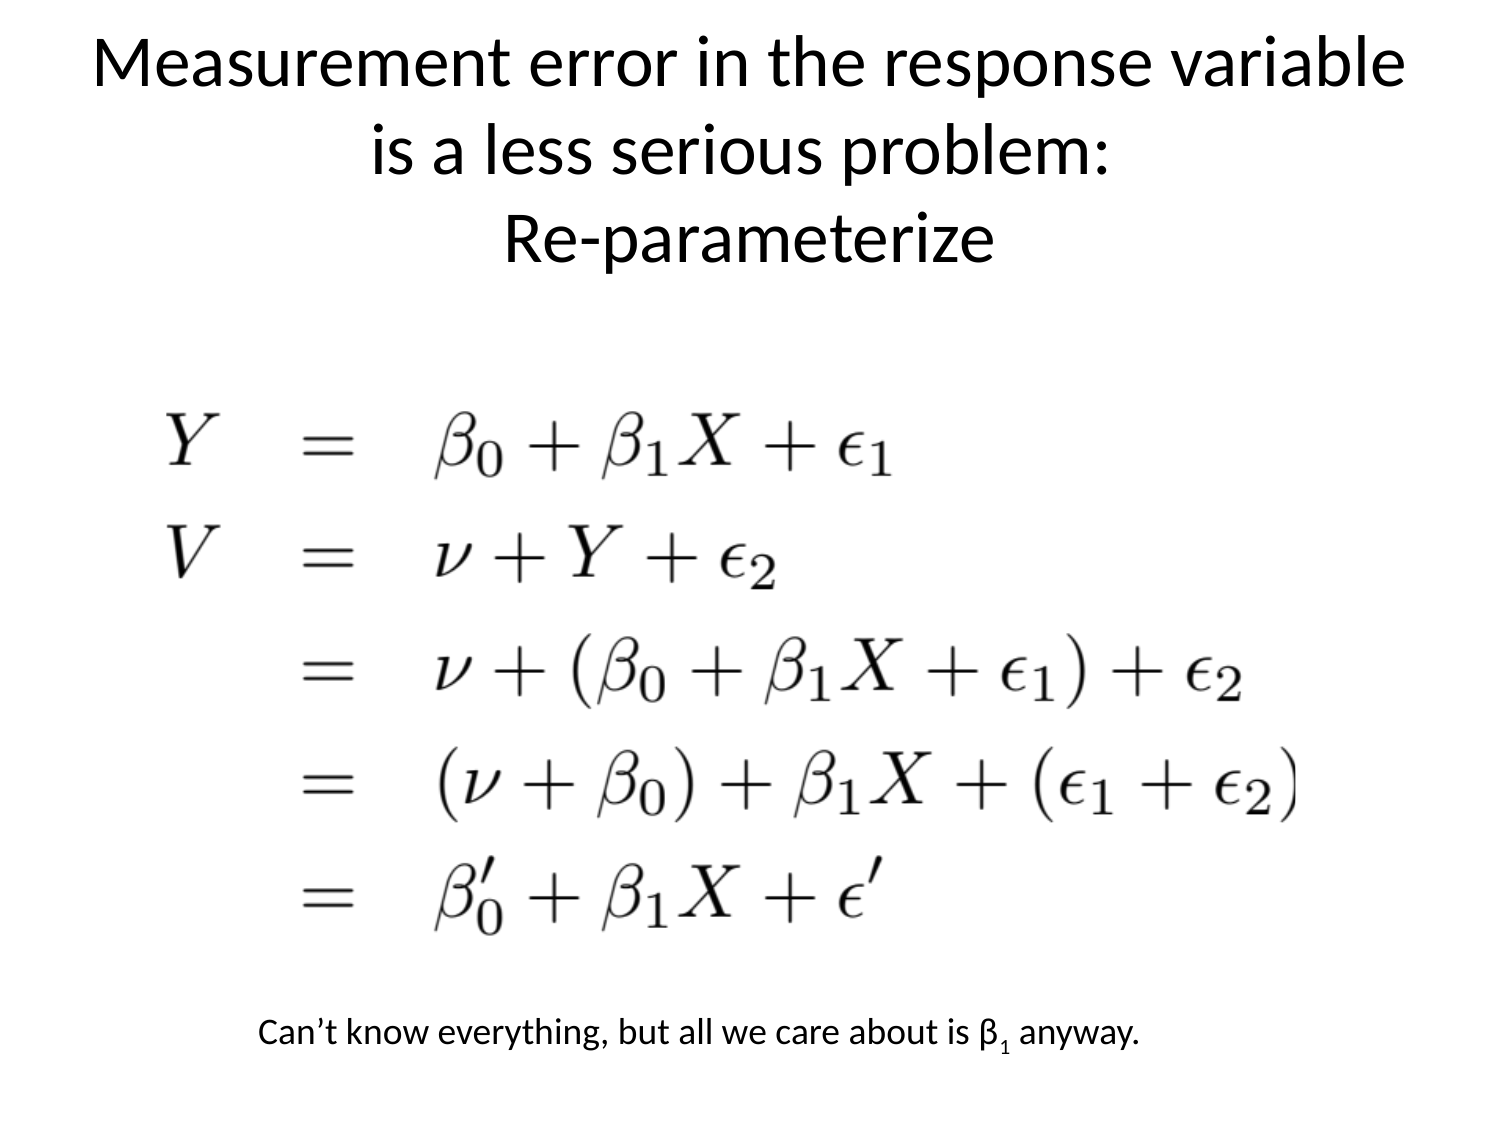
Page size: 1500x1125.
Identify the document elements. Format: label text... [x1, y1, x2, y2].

title Measurement error in the response variable is a less serious problem: Re-parameterize [75, 3, 1425, 287]
picture [166, 410, 1296, 936]
text_box Can’t know everything, but all we care about is β1 anyway. [243, 999, 1156, 1066]
